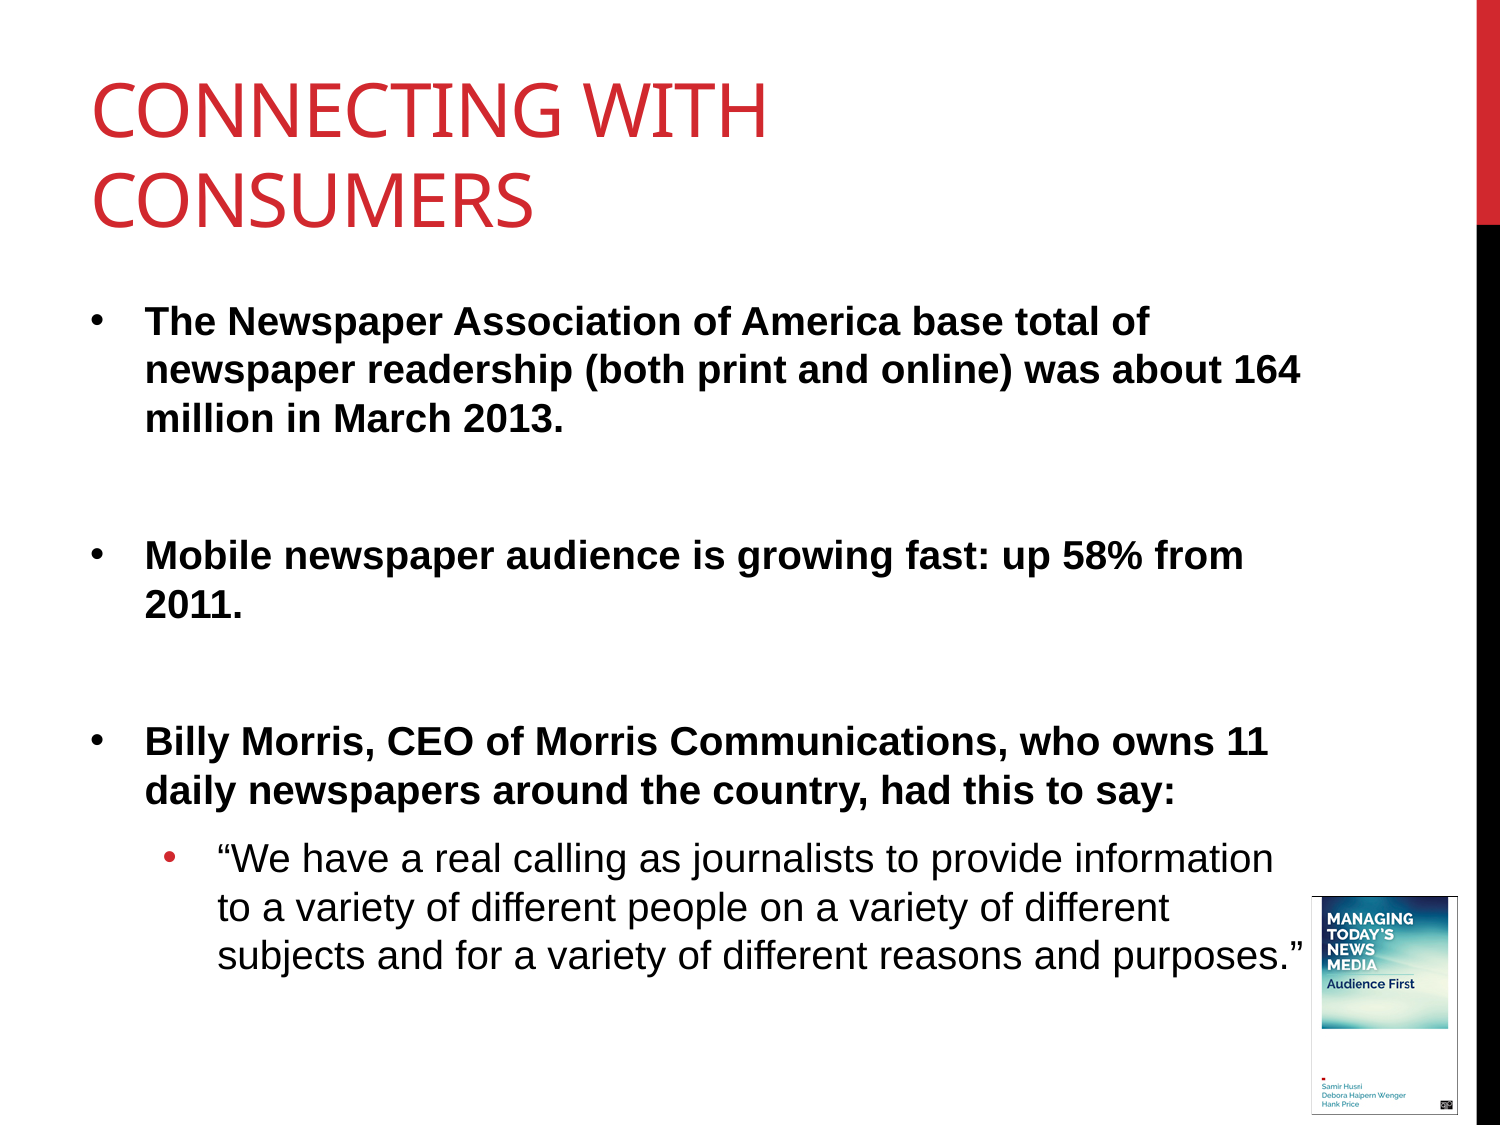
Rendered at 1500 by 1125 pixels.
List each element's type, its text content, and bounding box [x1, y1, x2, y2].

list The Newspaper Association of America base total of newspaper readership (both print and online) was about 164 million in March 2013. Mobile newspaper audience is growing fast: up 58% from 2011. Billy Morris, CEO of Morris Communications, who owns 11 daily newspapers around the country, had this to say: “We have a real calling as journalists to provide information to a variety of different people on a variety of different subjects and for a variety of different reasons and purposes.” [75, 287, 1325, 1005]
title Connecting with consumers [75, 25, 1025, 250]
picture [1311, 896, 1458, 1115]
